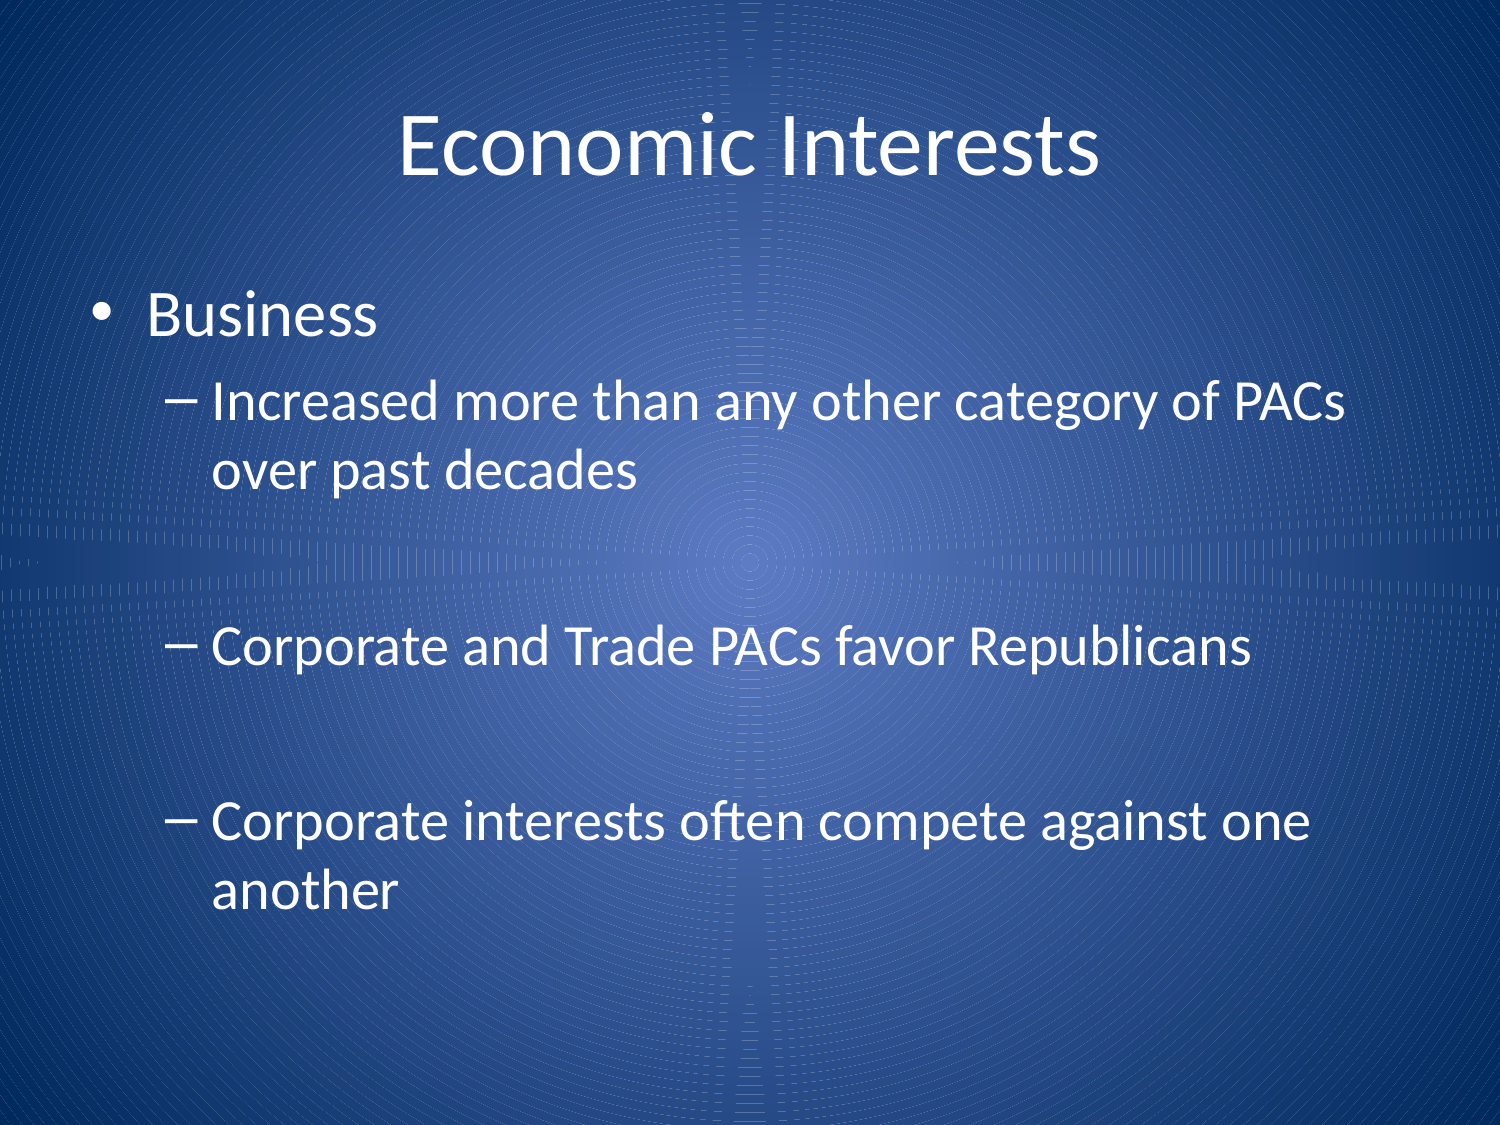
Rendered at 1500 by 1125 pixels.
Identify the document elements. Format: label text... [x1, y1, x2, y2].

title Economic Interests [75, 45, 1425, 233]
list Business Increased more than any other category of PACs over past decades Corporate and Trade PACs favor Republicans Corporate interests often compete against one another [75, 262, 1425, 1005]
